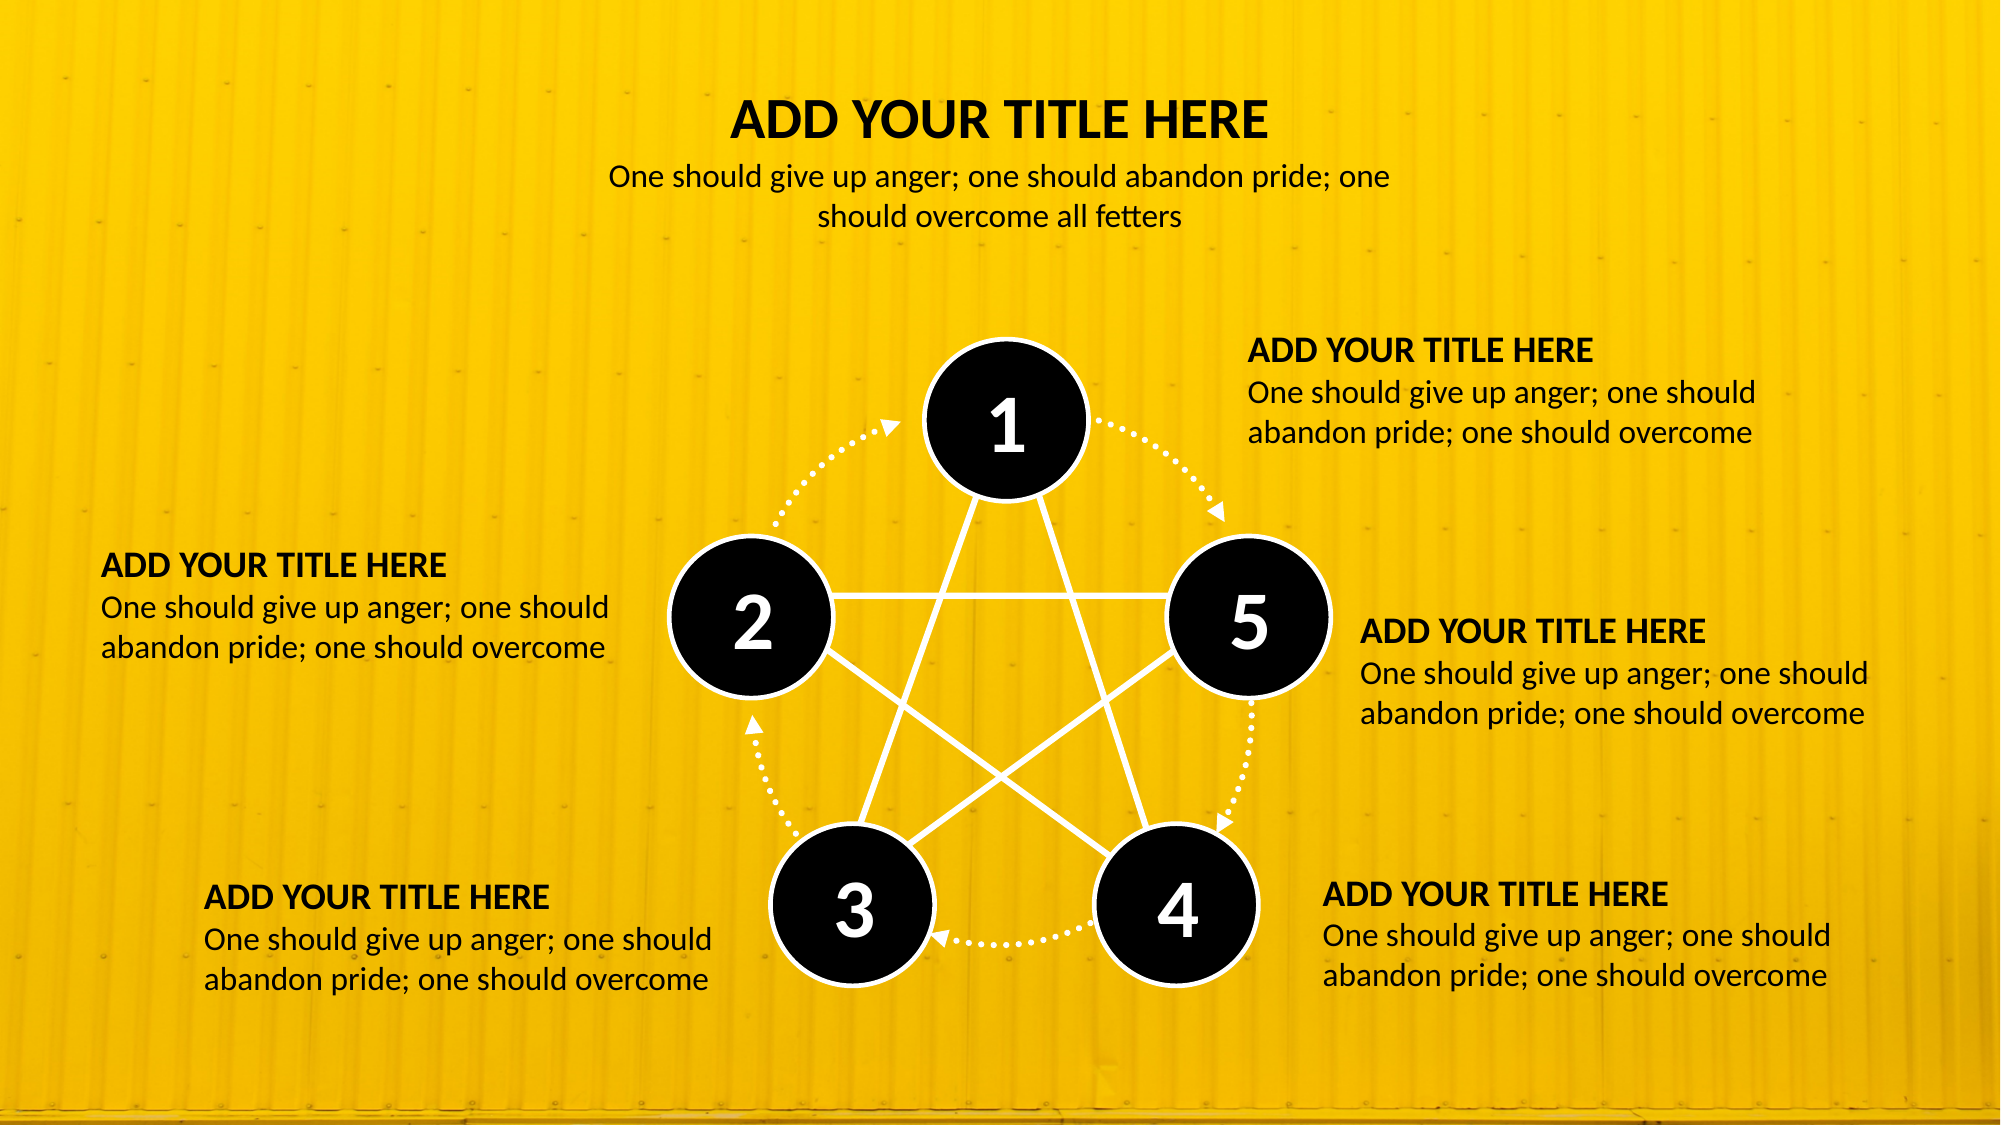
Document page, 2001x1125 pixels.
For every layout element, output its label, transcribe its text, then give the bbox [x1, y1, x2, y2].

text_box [1094, 823, 1259, 986]
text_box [1166, 535, 1331, 699]
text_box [924, 339, 1089, 502]
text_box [770, 823, 935, 986]
text_box ADD YOUR TITLE HERE [711, 72, 1289, 147]
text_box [753, 403, 1250, 900]
text_box ADD YOUR TITLE HERE One should give up anger; one should abandon pride; one should overcome [1307, 861, 1869, 1001]
text_box ADD YOUR TITLE HERE One should give up anger; one should abandon pride; one should overcome [189, 864, 750, 1004]
text_box One should give up anger; one should abandon pride; one should overcome all fetters [548, 147, 1452, 242]
text_box ADD YOUR TITLE HERE One should give up anger; one should abandon pride; one should overcome [1232, 317, 1794, 457]
text_box [935, 900, 1091, 946]
text_box [747, 714, 753, 728]
text_box ADD YOUR TITLE HERE One should give up anger; one should abandon pride; one should overcome [85, 533, 647, 673]
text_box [669, 535, 834, 699]
picture [0, 0, 2001, 1125]
text_box ADD YOUR TITLE HERE One should give up anger; one should abandon pride; one should overcome [1345, 598, 1907, 739]
